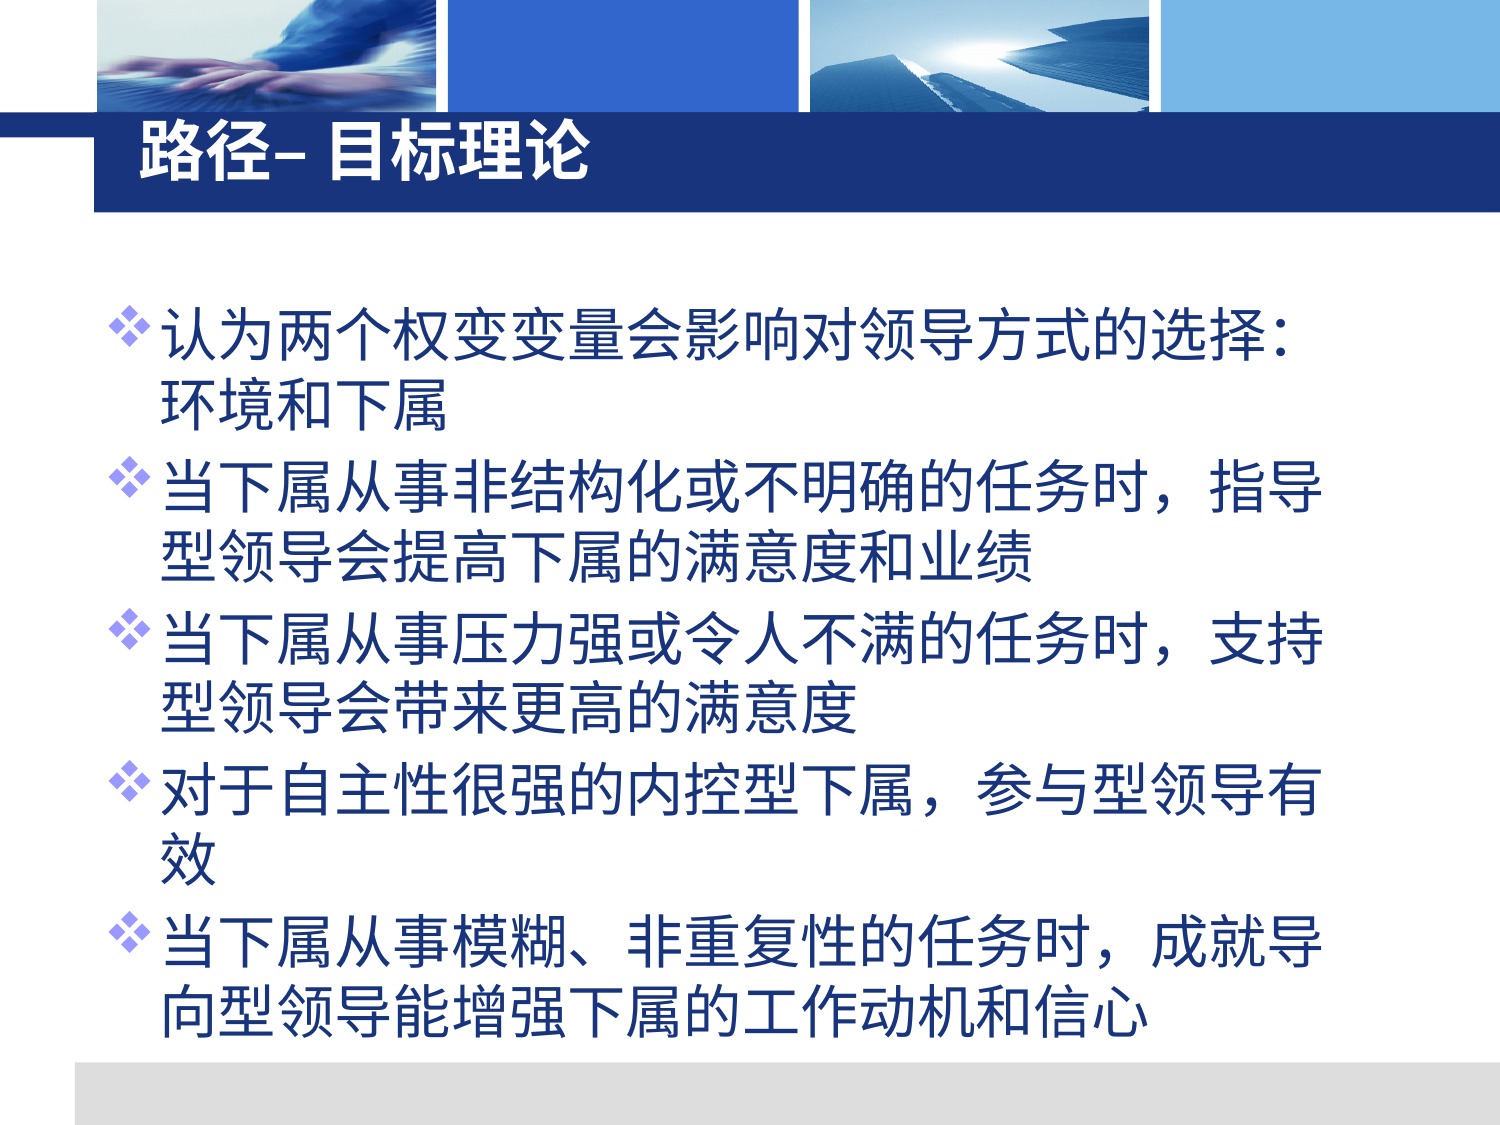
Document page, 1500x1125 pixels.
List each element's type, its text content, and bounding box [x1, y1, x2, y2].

title 路径– 目标理论 [123, 101, 1105, 197]
picture [97, 0, 437, 112]
picture [810, 0, 1150, 112]
list 认为两个权变变量会影响对领导方式的选择：环境和下属 当下属从事非结构化或不明确的任务时，指导型领导会提高下属的满意度和业绩 当下属从事压力强或令人不满的任务时，支持型领导会带来更高的满意度 对于自主性很强的内控型下属，参与型领导有效 当下属从事模糊、非重复性的任务时，成就导向型领导能增强下属的工作动机和信心 [88, 290, 1364, 966]
